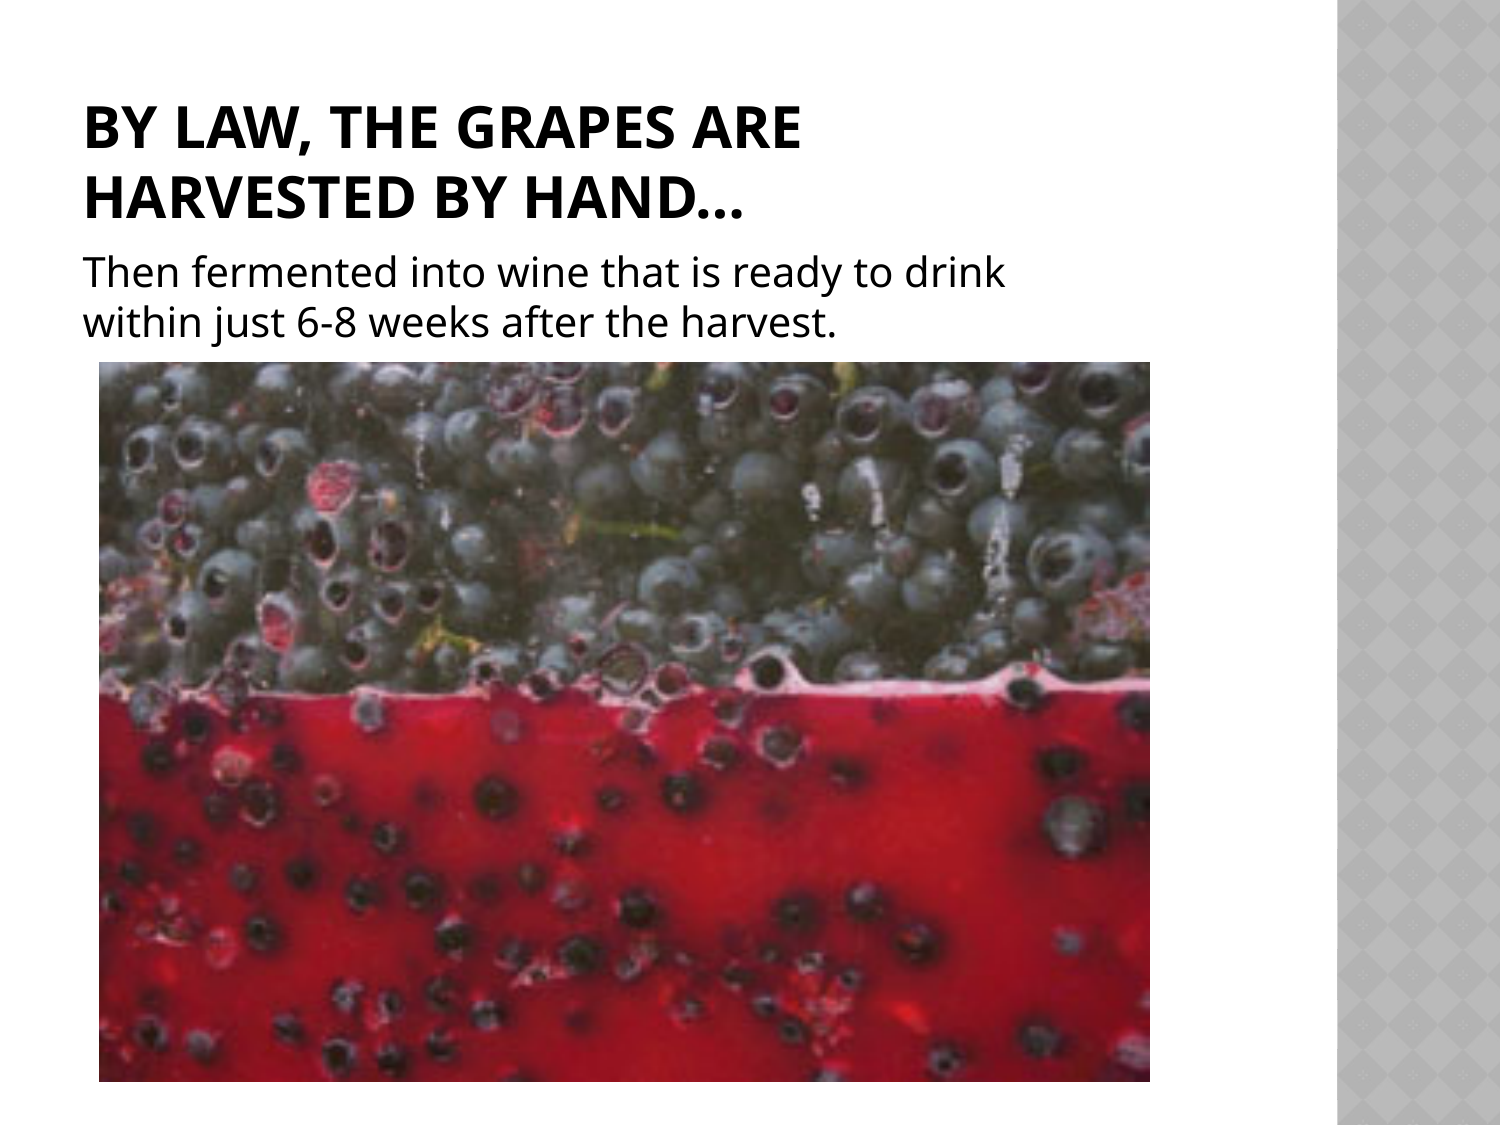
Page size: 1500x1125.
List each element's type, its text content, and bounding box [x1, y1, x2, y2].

list Then fermented into wine that is ready to drink within just 6-8 weeks after the harvest. [75, 245, 1113, 345]
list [99, 362, 1151, 1082]
title By Law, The Grapes are harvested by hand… [75, 37, 1138, 230]
